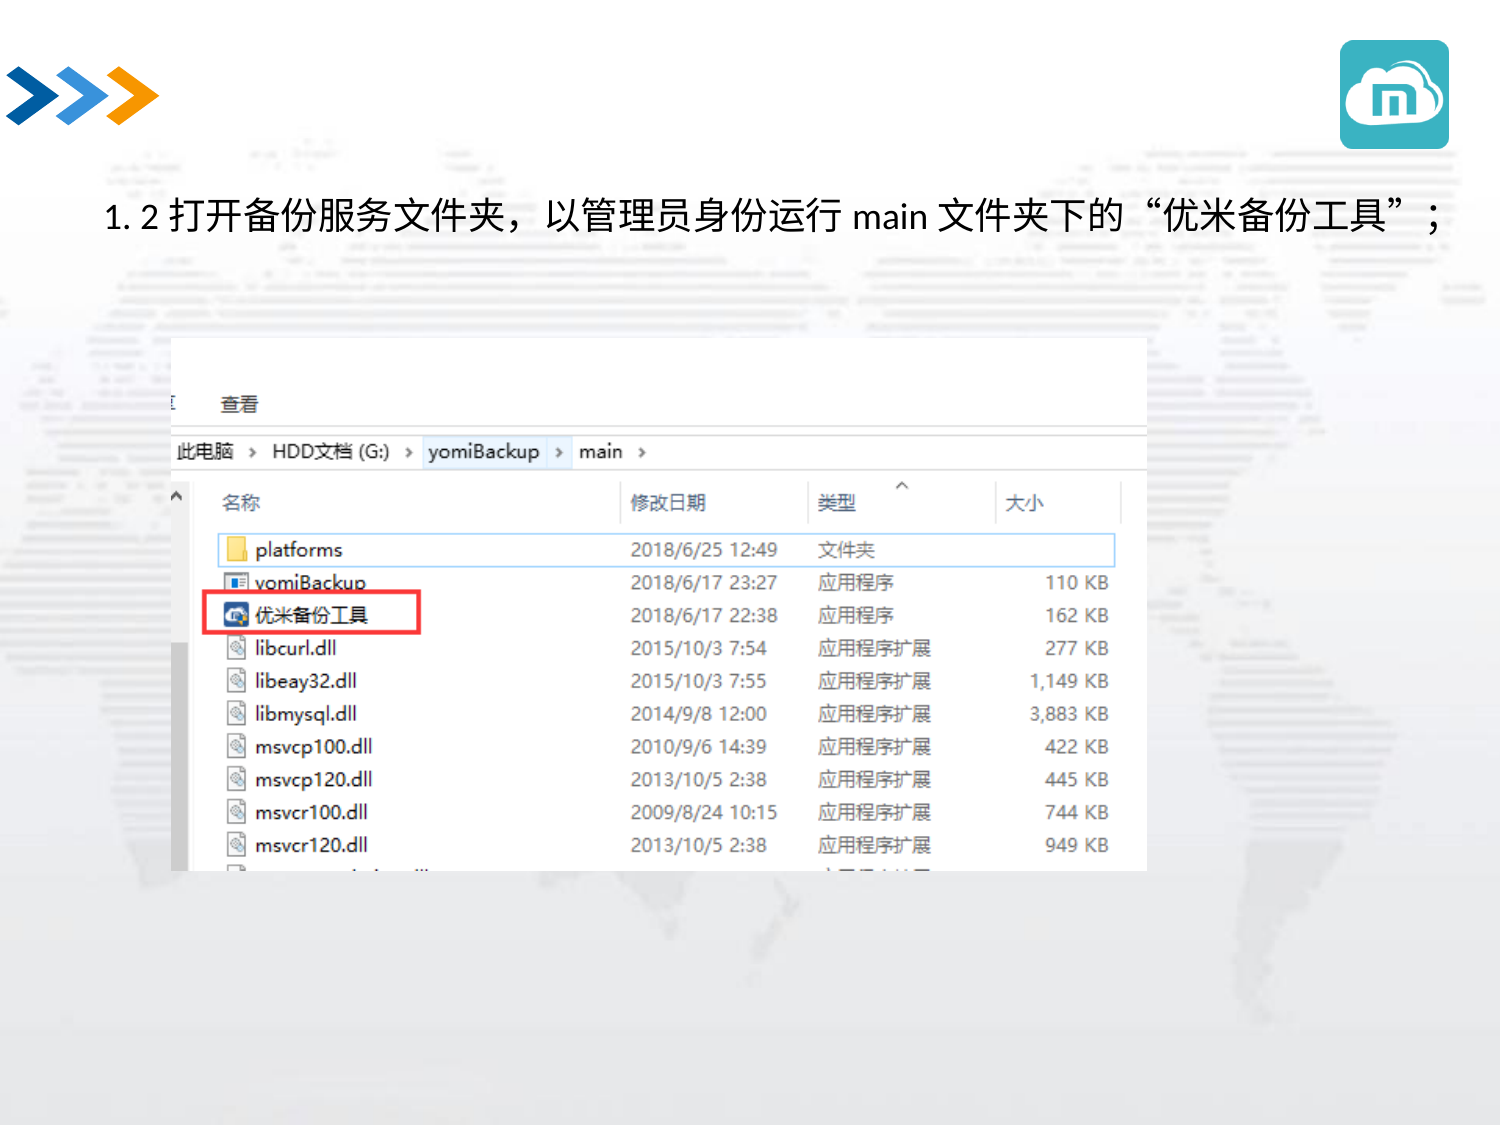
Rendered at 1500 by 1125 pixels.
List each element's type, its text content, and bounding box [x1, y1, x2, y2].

text_box 1. 2打开备份服务文件夹，以管理员身份运行main文件夹下的“优米备份工具”； [88, 184, 1478, 245]
picture [0, 0, 1500, 1125]
